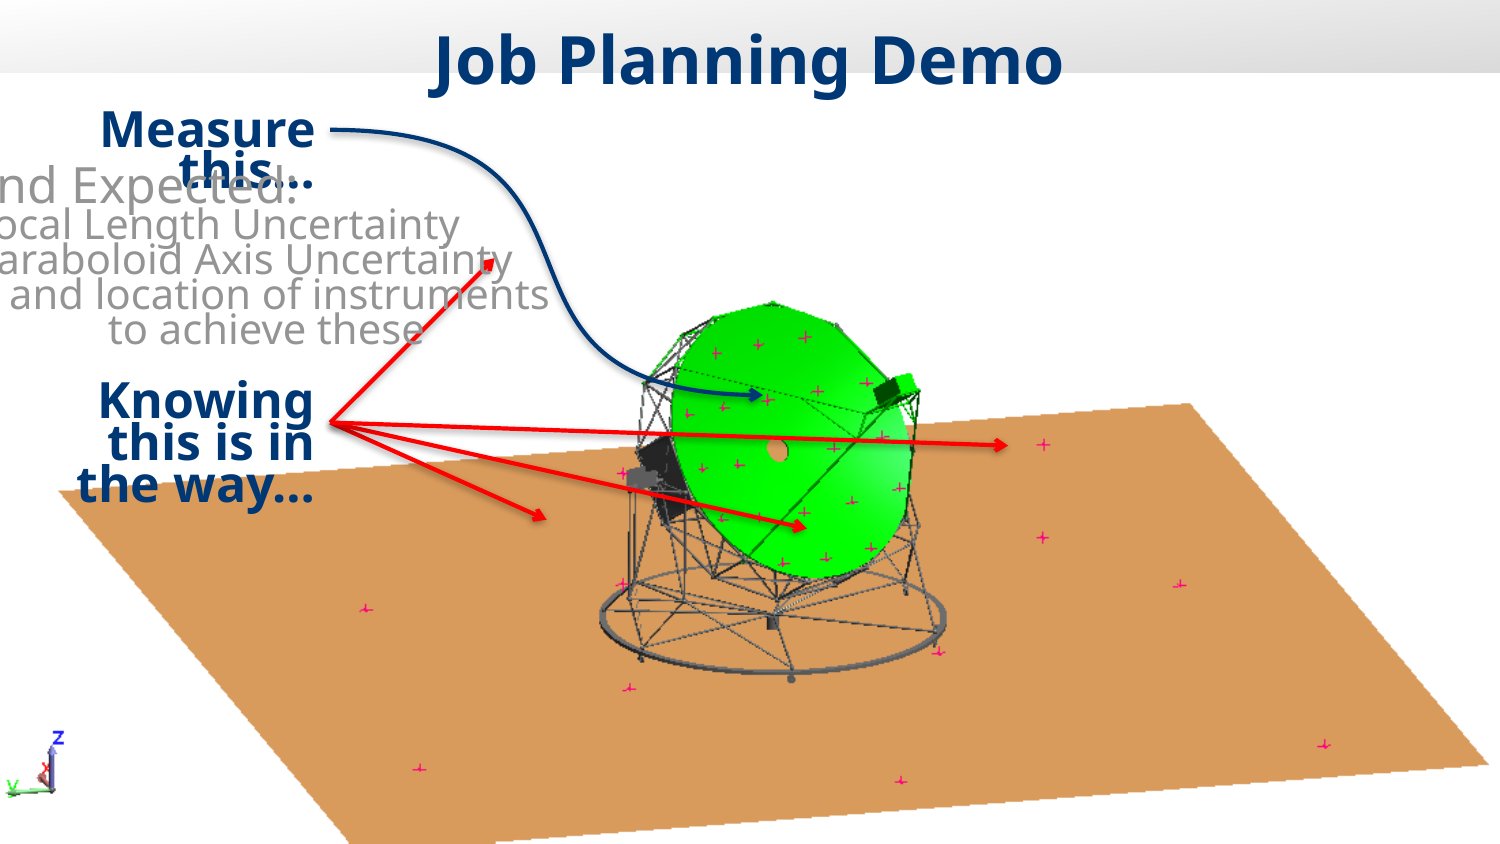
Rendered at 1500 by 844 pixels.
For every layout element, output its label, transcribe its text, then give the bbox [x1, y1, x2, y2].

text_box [329, 453, 808, 529]
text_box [330, 129, 764, 396]
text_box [329, 257, 495, 419]
text_box Job Planning Demo [418, 32, 1081, 71]
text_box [330, 422, 1009, 446]
picture [0, 73, 1500, 844]
